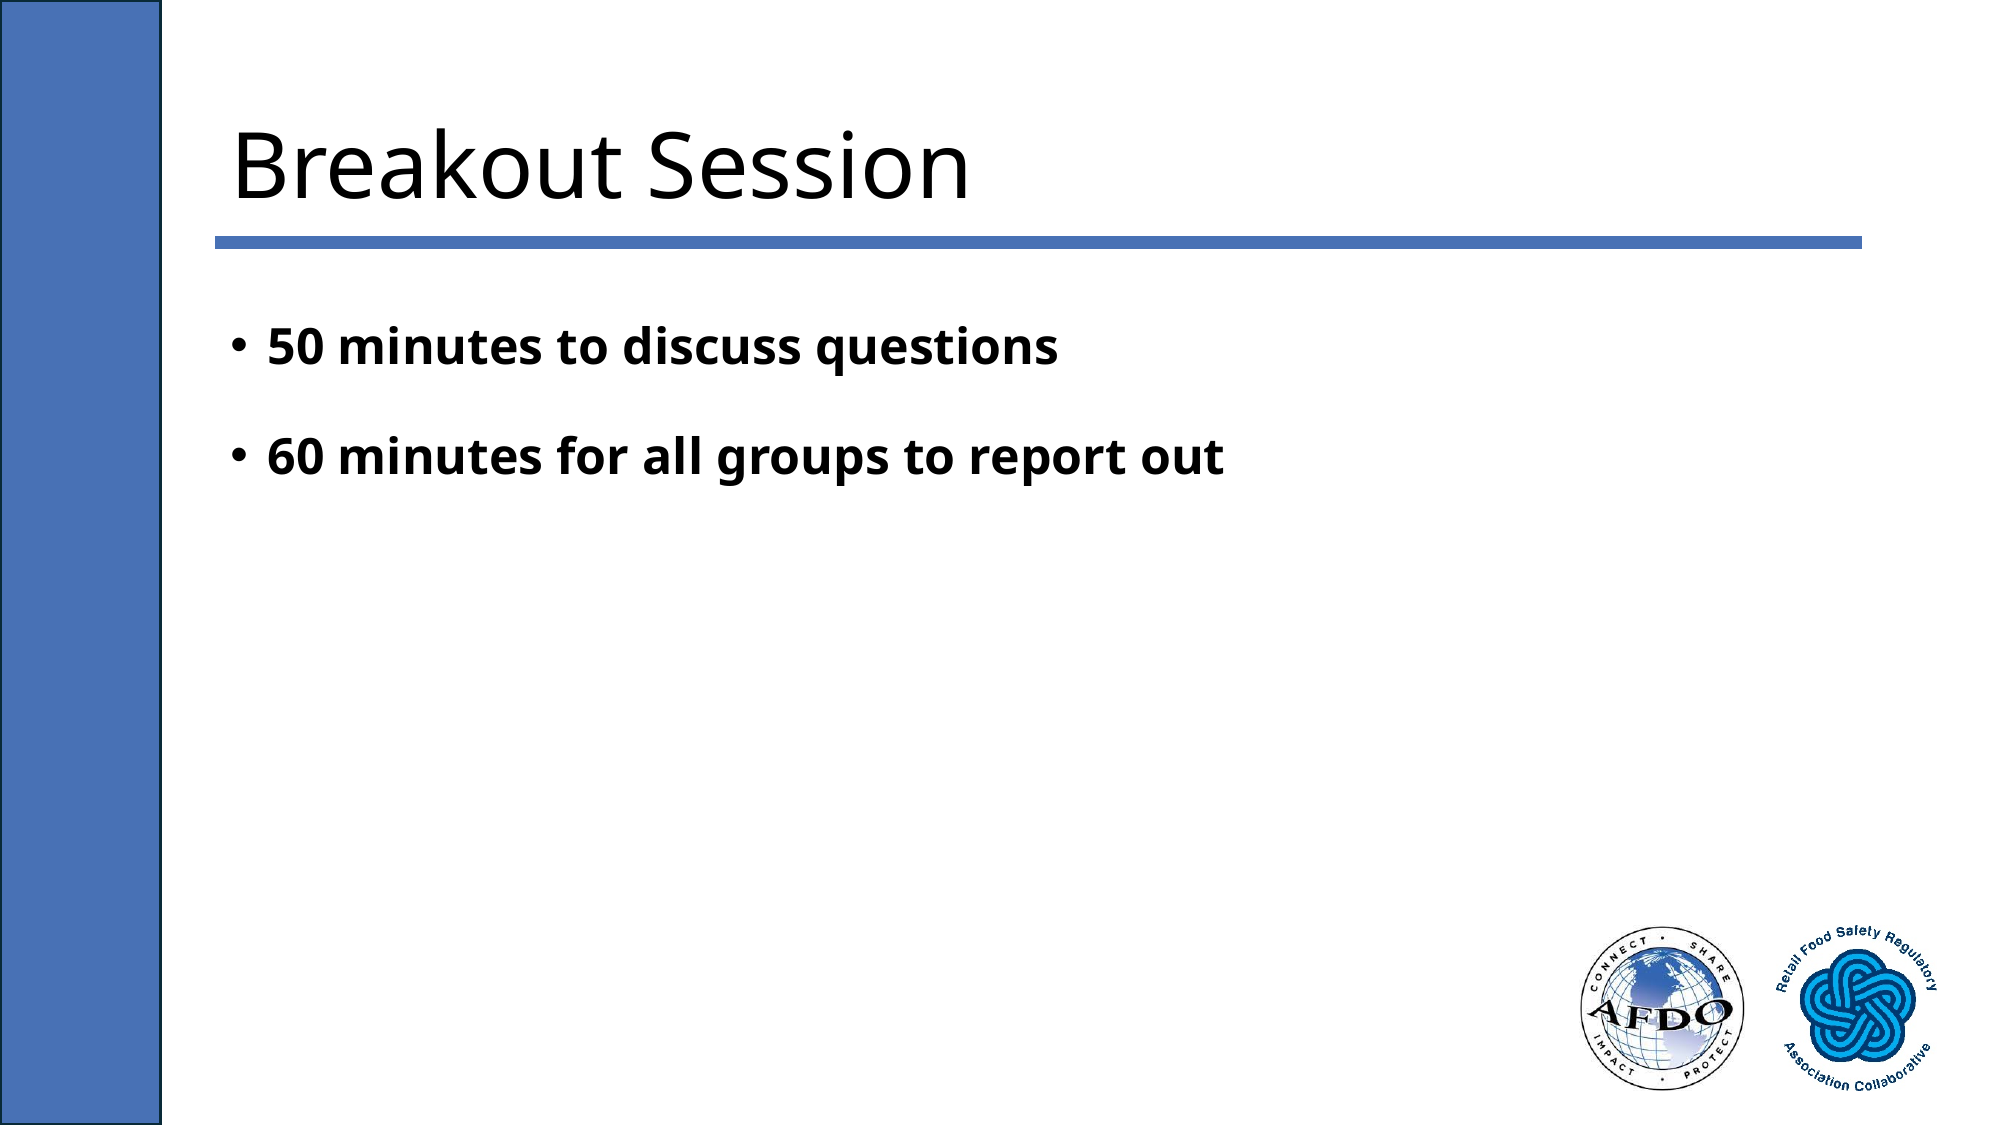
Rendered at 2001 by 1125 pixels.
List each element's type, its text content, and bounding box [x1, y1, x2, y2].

picture [1776, 925, 1937, 1091]
list 50 minutes to discuss questions 60 minutes for all groups to report out [215, 306, 1863, 494]
title Breakout Session [215, 110, 1863, 227]
picture [1579, 925, 1745, 1091]
